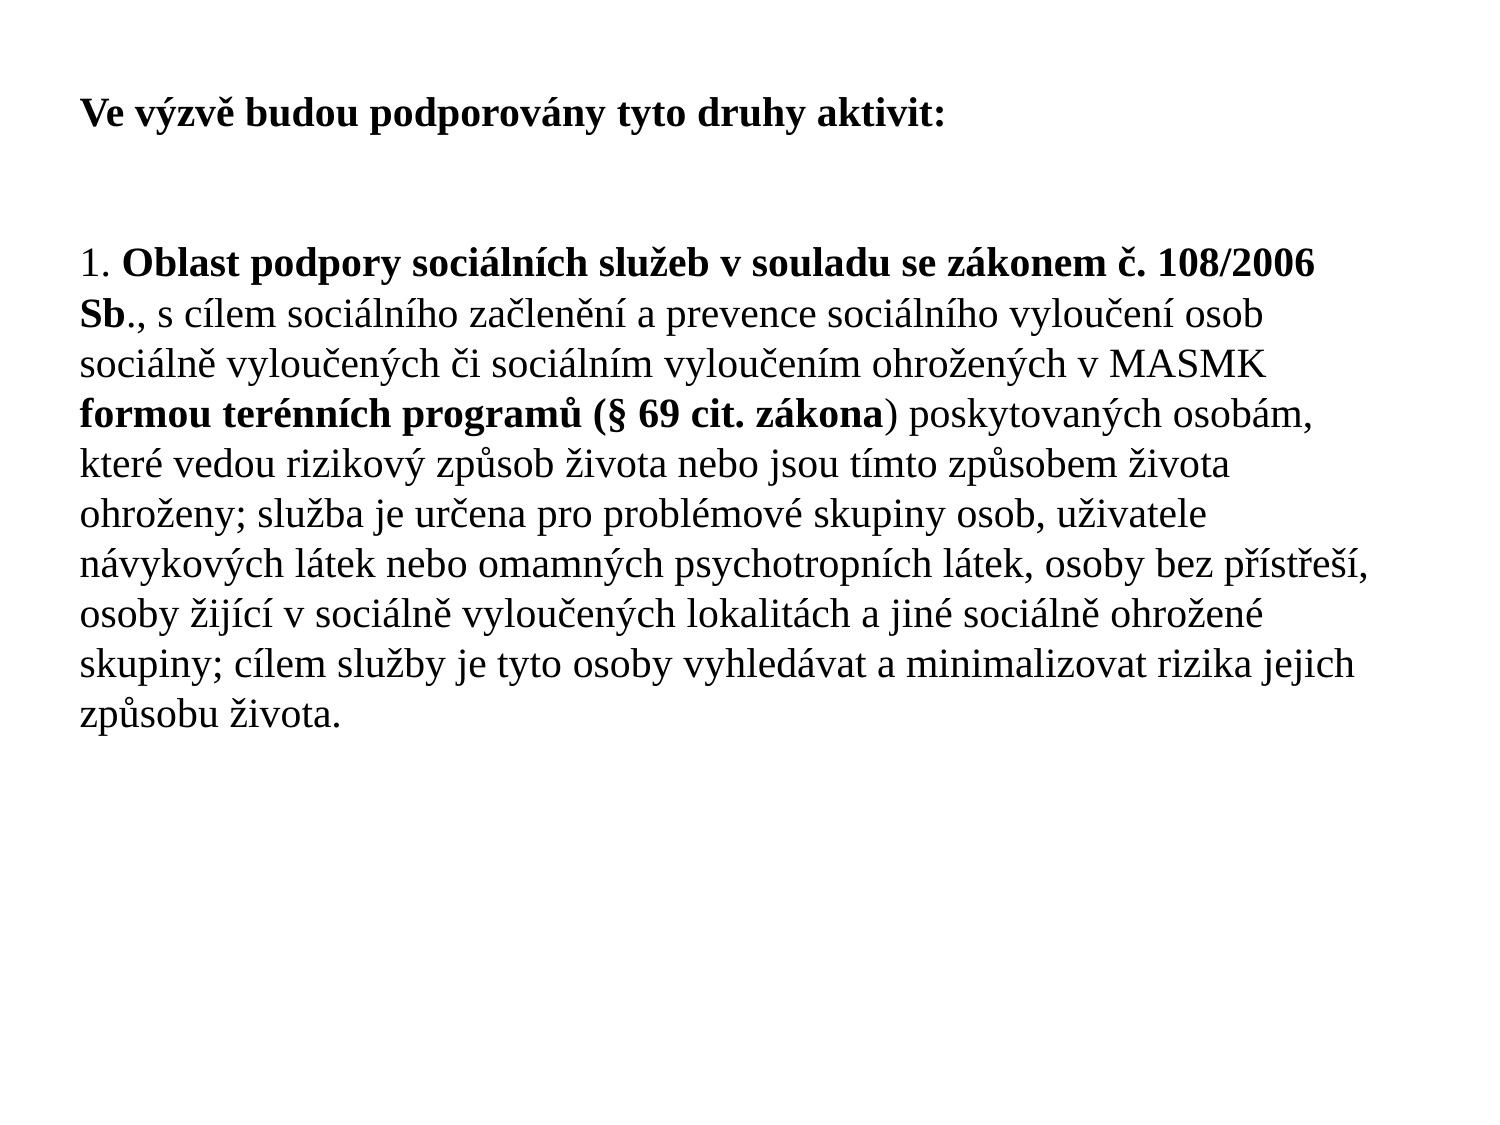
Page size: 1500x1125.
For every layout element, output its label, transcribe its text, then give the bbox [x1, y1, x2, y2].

text_box Ve výzvě budou podporovány tyto druhy aktivit: 1. Oblast podpory sociálních služeb v souladu se zákonem č. 108/2006 Sb., s cílem sociálního začlenění a prevence sociálního vyloučení osob sociálně vyloučených či sociálním vyloučením ohrožených v MASMK formou terénních programů (§ 69 cit. zákona) poskytovaných osobám, které vedou rizikový způsob života nebo jsou tímto způsobem života ohroženy; služba je určena pro problémové skupiny osob, uživatele návykových látek nebo omamných psychotropních látek, osoby bez přístřeší, osoby žijící v sociálně vyloučených lokalitách a jiné sociálně ohrožené skupiny; cílem služby je tyto osoby vyhledávat a minimalizovat rizika jejich způsobu života. [64, 77, 1400, 743]
text_box [643, 66, 1459, 200]
